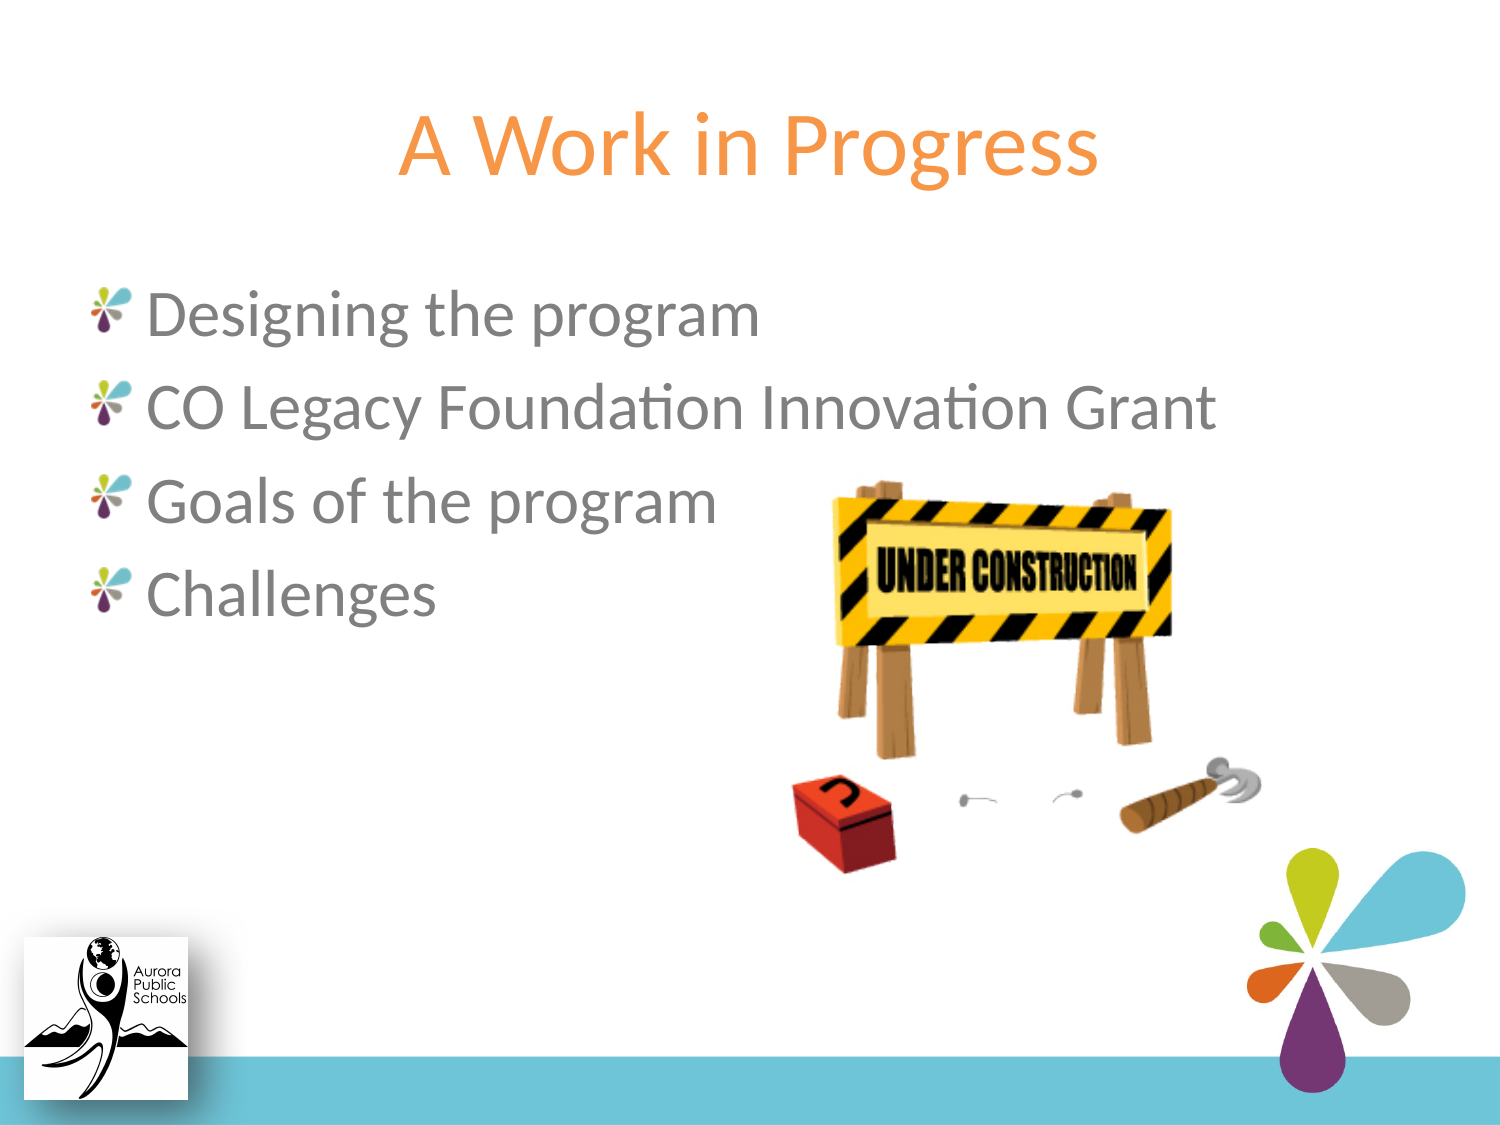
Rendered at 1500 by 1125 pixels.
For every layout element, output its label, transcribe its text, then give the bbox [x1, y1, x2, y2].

picture [90, 379, 133, 427]
picture [90, 286, 133, 334]
list Designing the program CO Legacy Foundation Innovation Grant Goals of the program Challenges [75, 262, 1425, 1005]
title A Work in Progress [75, 45, 1425, 233]
picture [0, 848, 1500, 1125]
picture [90, 473, 133, 520]
picture [90, 566, 133, 614]
picture [762, 382, 1276, 895]
